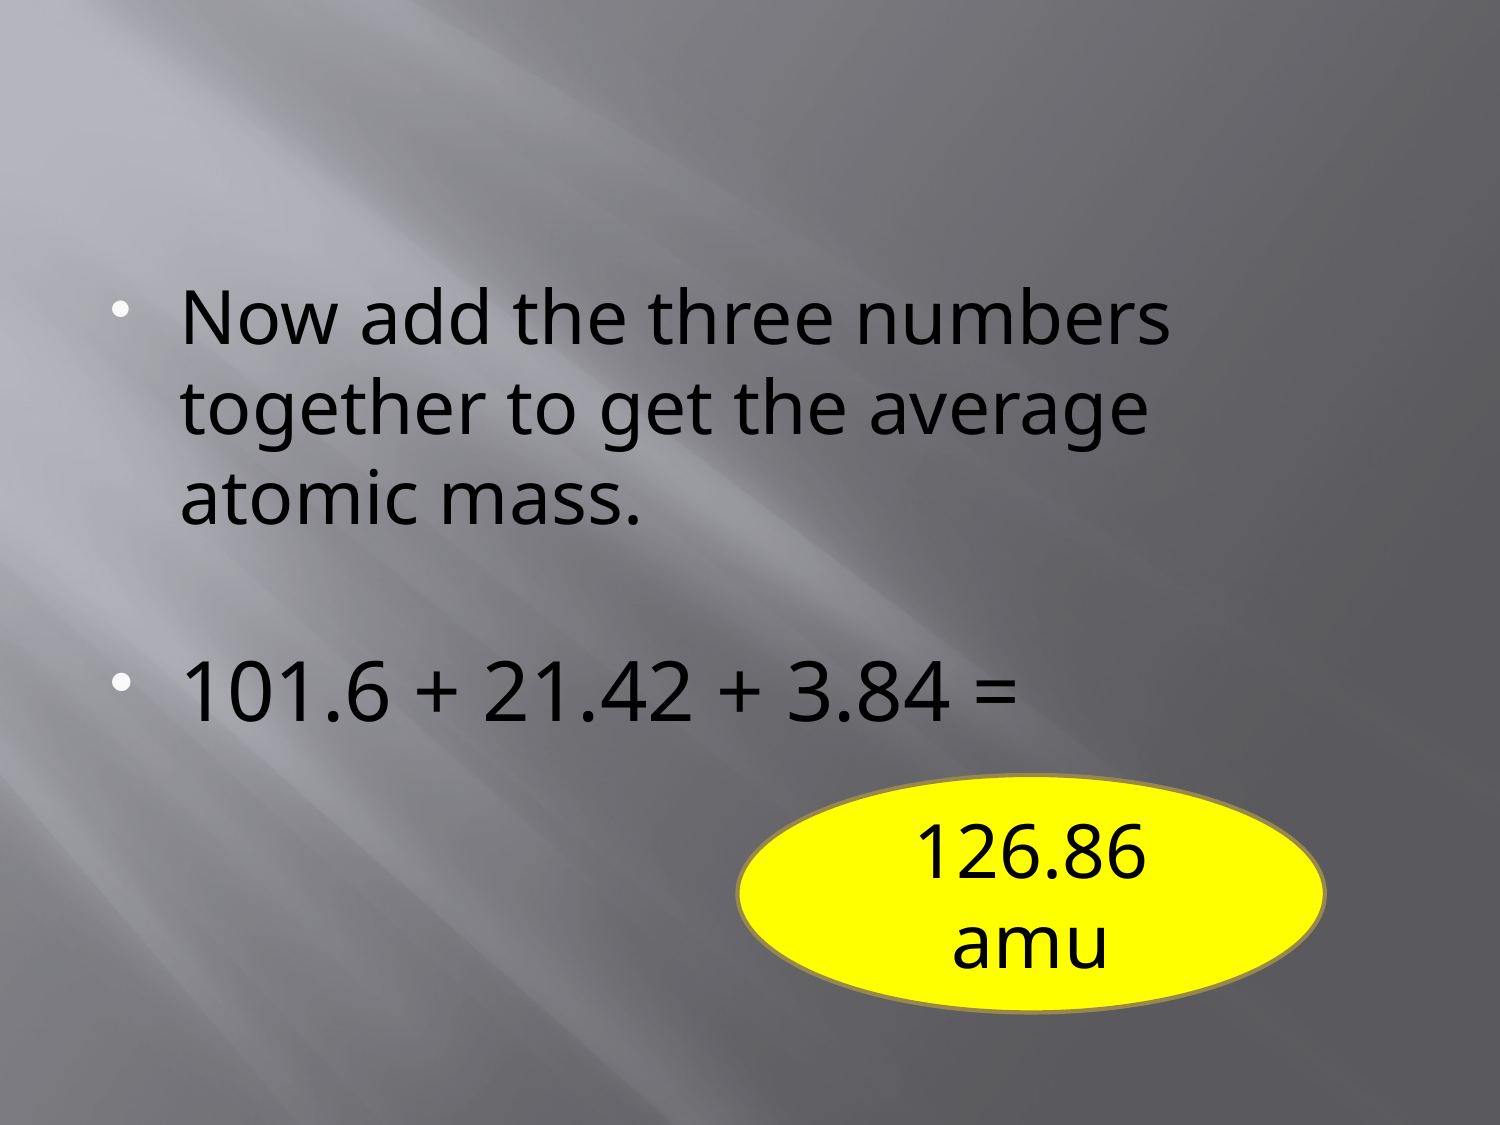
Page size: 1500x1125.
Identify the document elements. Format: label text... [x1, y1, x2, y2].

list Now add the three numbers together to get the average atomic mass. 101.6 + 21.42 + 3.84 = [75, 262, 1425, 1035]
text_box 126.86 amu [735, 772, 1327, 1015]
